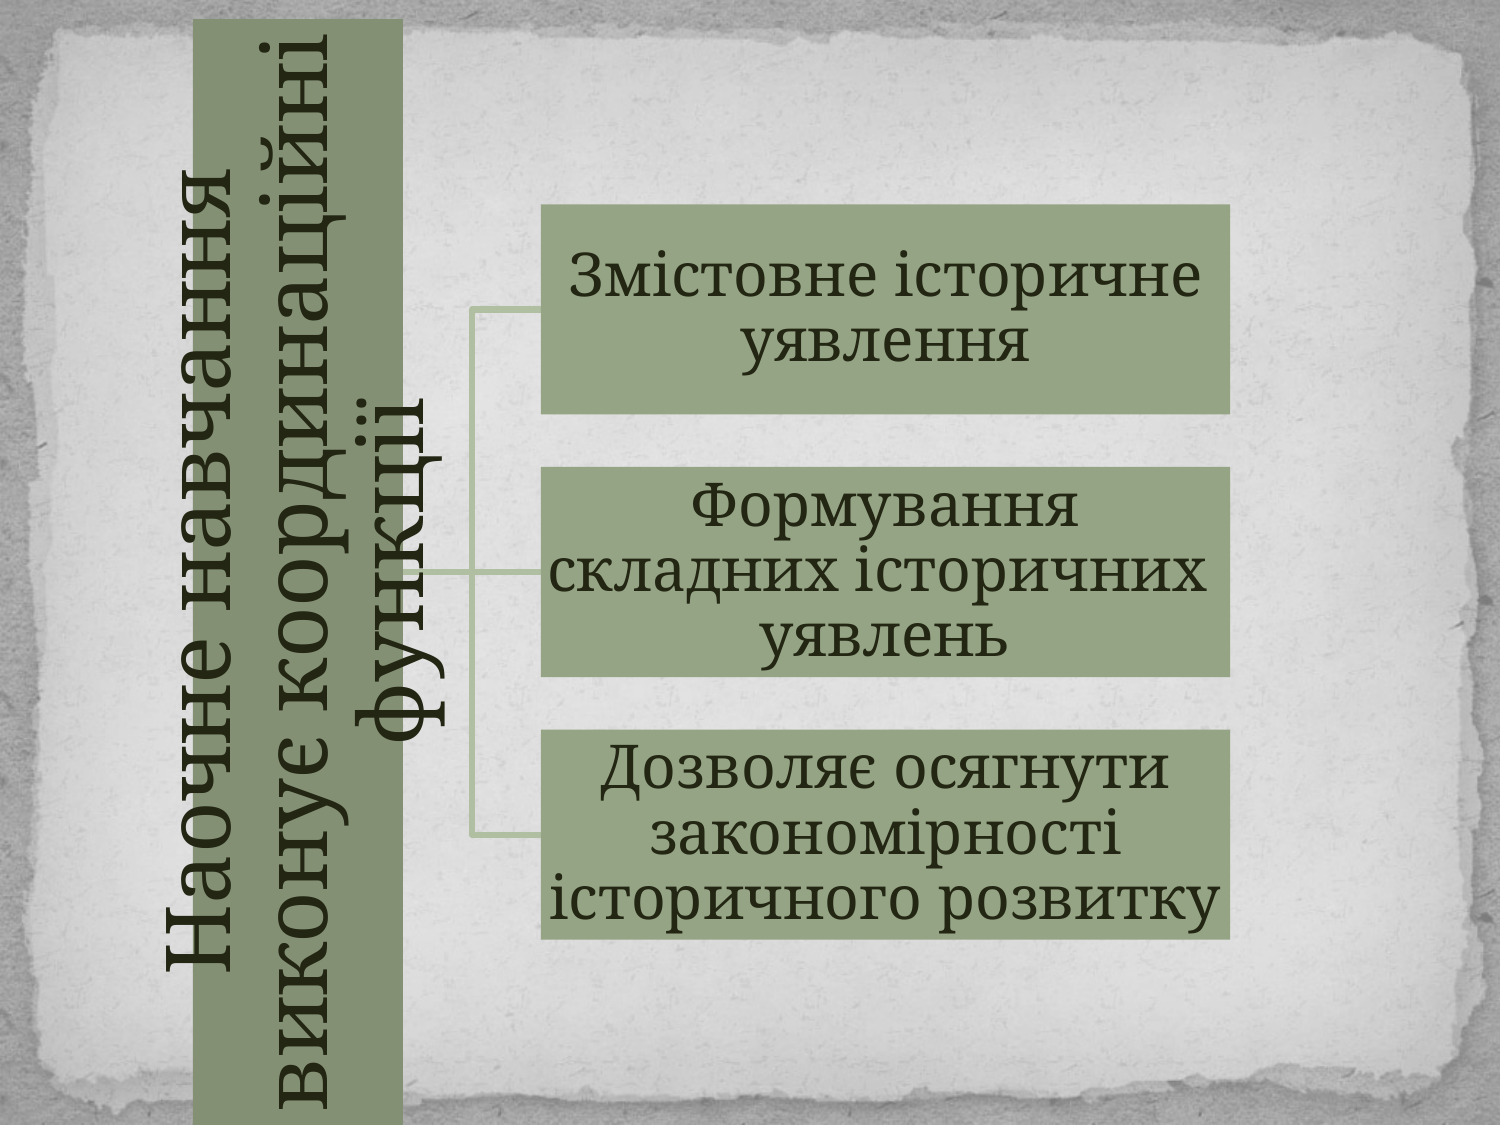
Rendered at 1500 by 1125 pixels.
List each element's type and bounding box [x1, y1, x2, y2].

list [0, 22, 1498, 1122]
